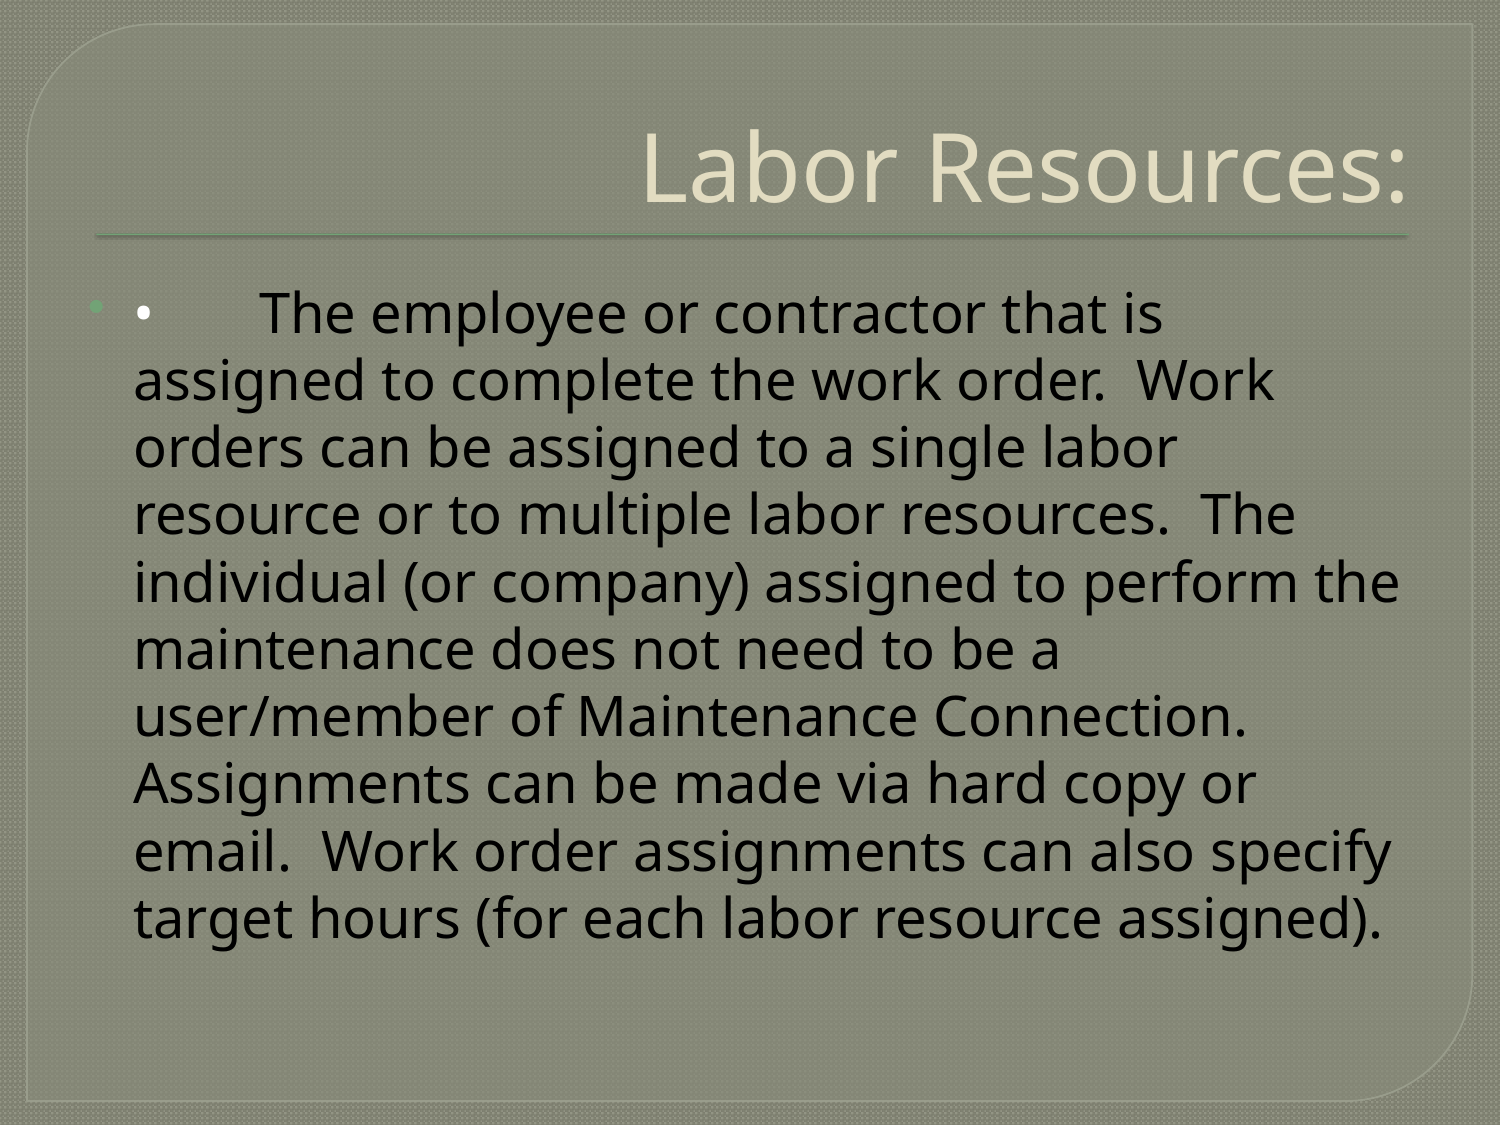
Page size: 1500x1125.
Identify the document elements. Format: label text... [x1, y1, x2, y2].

title Labor Resources: [75, 41, 1425, 230]
list • The employee or contractor that is assigned to complete the work order. Work orders can be assigned to a single labor resource or to multiple labor resources. The individual (or company) assigned to perform the maintenance does not need to be a user/member of Maintenance Connection. Assignments can be made via hard copy or email. Work order assignments can also specify target hours (for each labor resource assigned). [75, 270, 1425, 1013]
